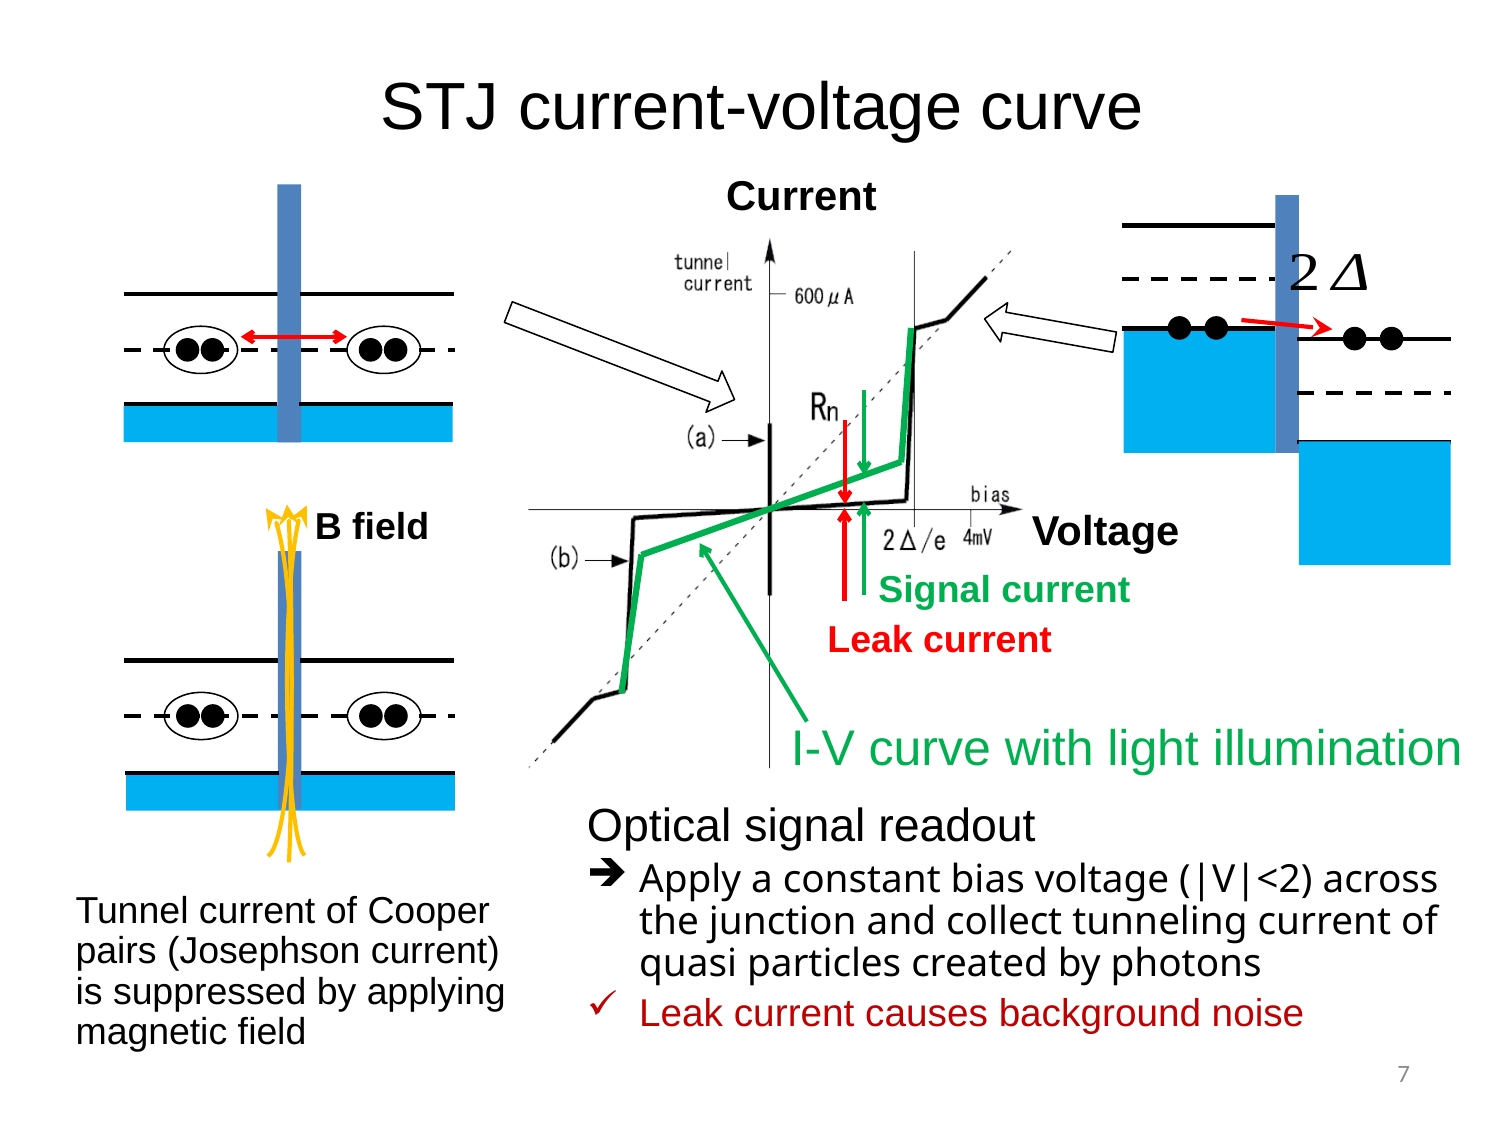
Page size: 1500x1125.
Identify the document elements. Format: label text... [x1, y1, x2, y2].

text_box [1342, 326, 1367, 338]
text_box [277, 344, 302, 443]
text_box Current [711, 161, 893, 199]
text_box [163, 325, 238, 374]
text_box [124, 493, 456, 883]
text_box [1122, 336, 1277, 455]
text_box [1204, 316, 1228, 326]
text_box [1297, 439, 1453, 567]
text_box Voltage [1082, 496, 1195, 562]
picture [474, 200, 1077, 794]
title STJ current-voltage curve [87, 44, 1438, 163]
text_box [1275, 338, 1299, 453]
text_box [277, 184, 302, 335]
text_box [1241, 319, 1333, 330]
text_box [699, 542, 808, 722]
text_box [1082, 325, 1117, 353]
text_box [122, 403, 455, 444]
text_box [1167, 316, 1192, 326]
text_box Tunnel current of Cooper pairs (Josephson current) is suppressed by applying magnetic field [60, 883, 528, 1104]
text_box I-V curve with light illumination [1082, 708, 1478, 784]
slide_number 7 [1074, 1042, 1425, 1103]
text_box Signal current [1082, 558, 1146, 618]
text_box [621, 327, 912, 694]
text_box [346, 325, 421, 374]
text_box [1379, 326, 1404, 338]
text_box [1275, 195, 1299, 318]
